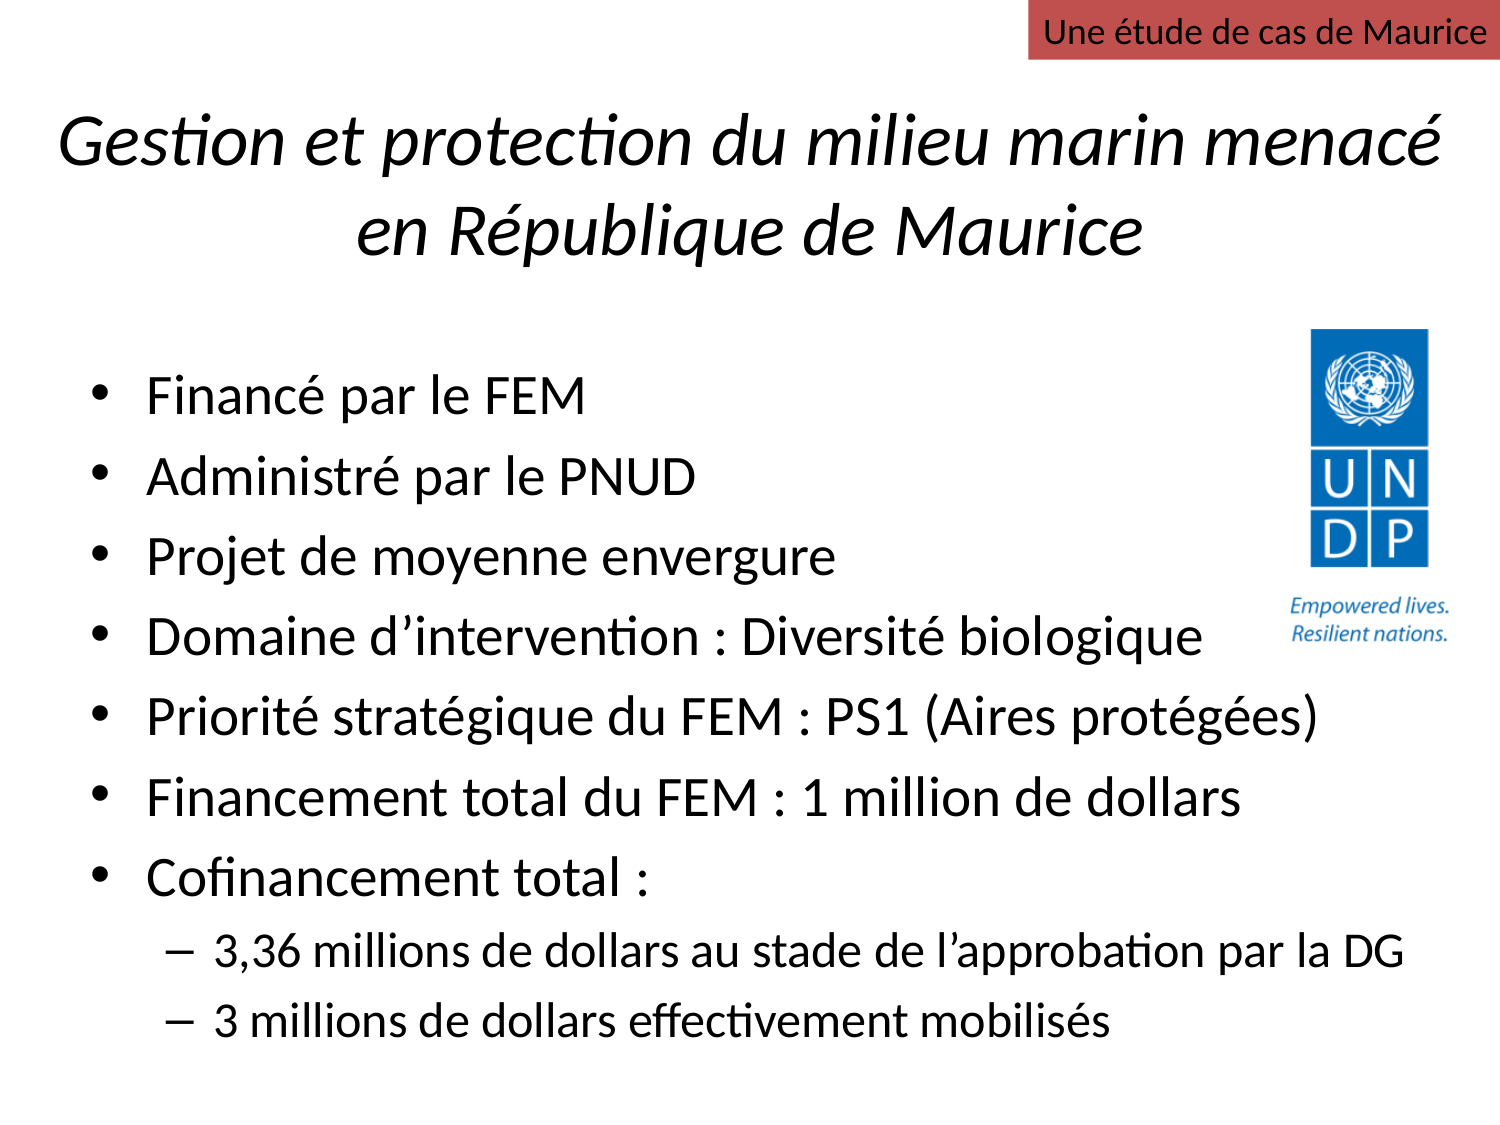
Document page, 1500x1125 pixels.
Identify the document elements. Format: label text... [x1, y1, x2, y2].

text_box Une étude de cas de Maurice [1028, 0, 1500, 60]
title Gestion et protection du milieu marin menacé en République de Maurice [0, 45, 1500, 317]
picture [1288, 327, 1454, 664]
list Financé par le FEM Administré par le PNUD Projet de moyenne envergure Domaine d’intervention : Diversité biologique Priorité stratégique du FEM : PS1 (Aires protégées) Financement total du FEM : 1 million de dollars Cofinancement total : 3,36 millions de dollars au stade de l’approbation par la DG 3 millions de dollars effectivement mobilisés [75, 349, 1425, 1071]
